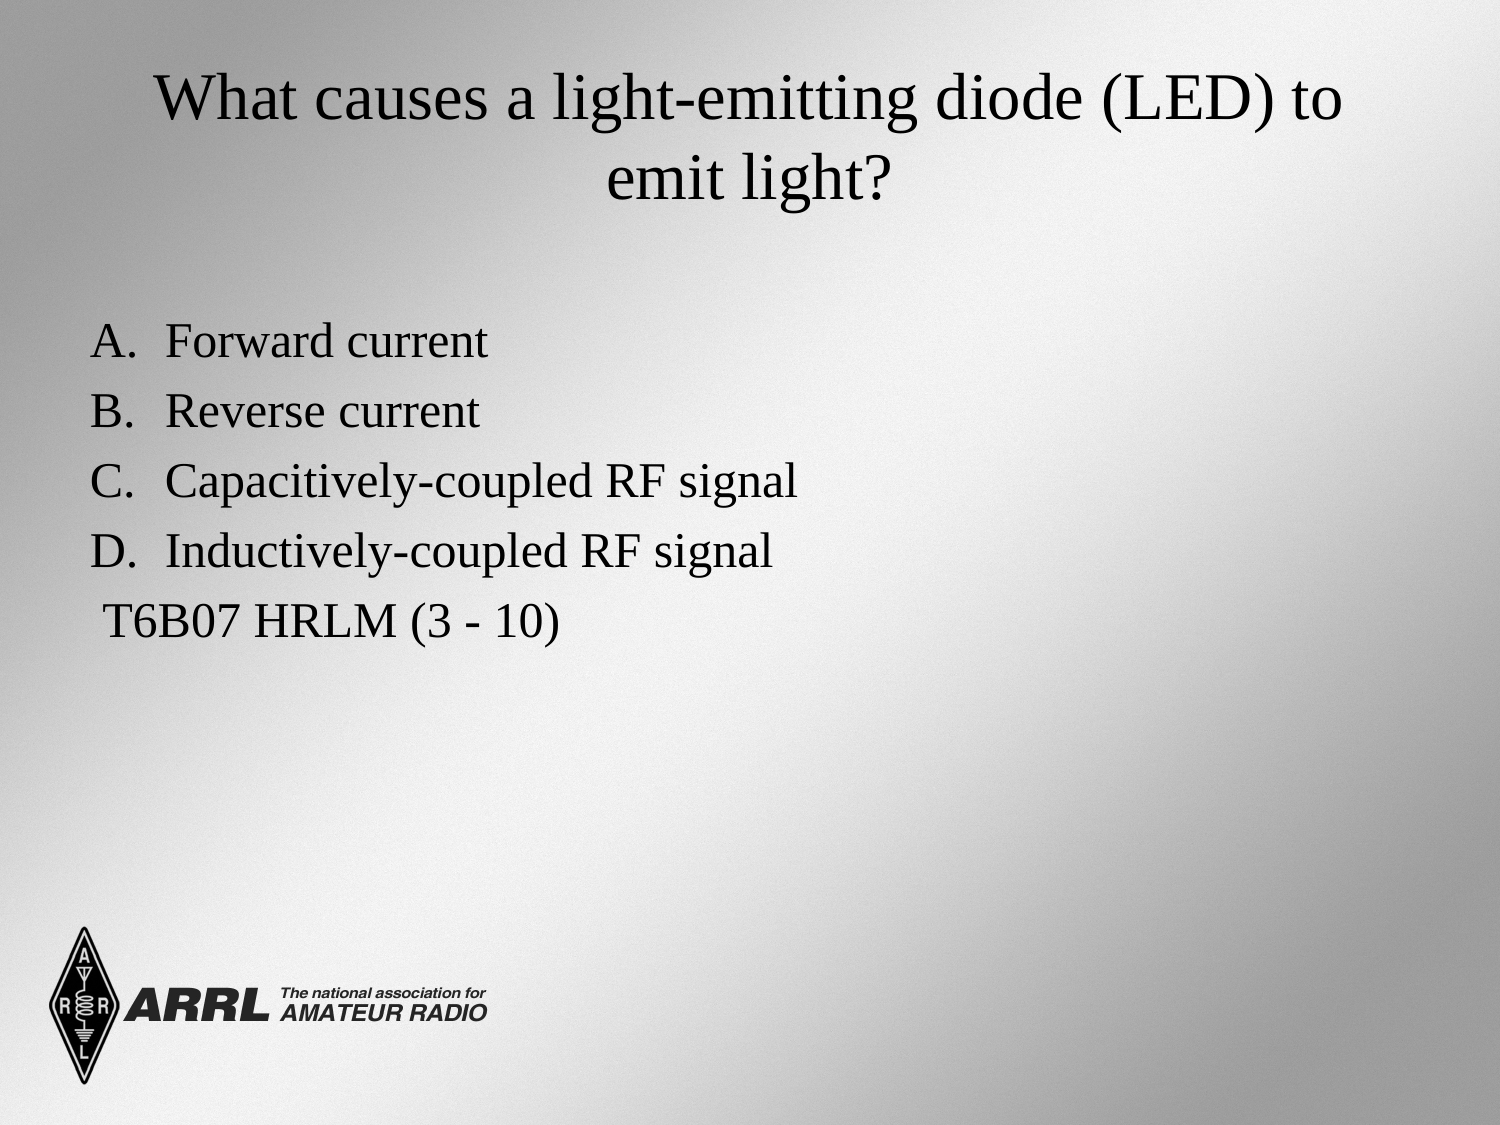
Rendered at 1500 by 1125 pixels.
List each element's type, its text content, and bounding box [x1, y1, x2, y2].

list Forward current Reverse current Capacitively-coupled RF signal Inductively-coupled RF signal T6B07 HRLM (3 - 10) [75, 299, 1425, 1005]
title What causes a light-emitting diode (LED) to emit light? [75, 45, 1425, 233]
picture [0, 0, 1500, 1125]
